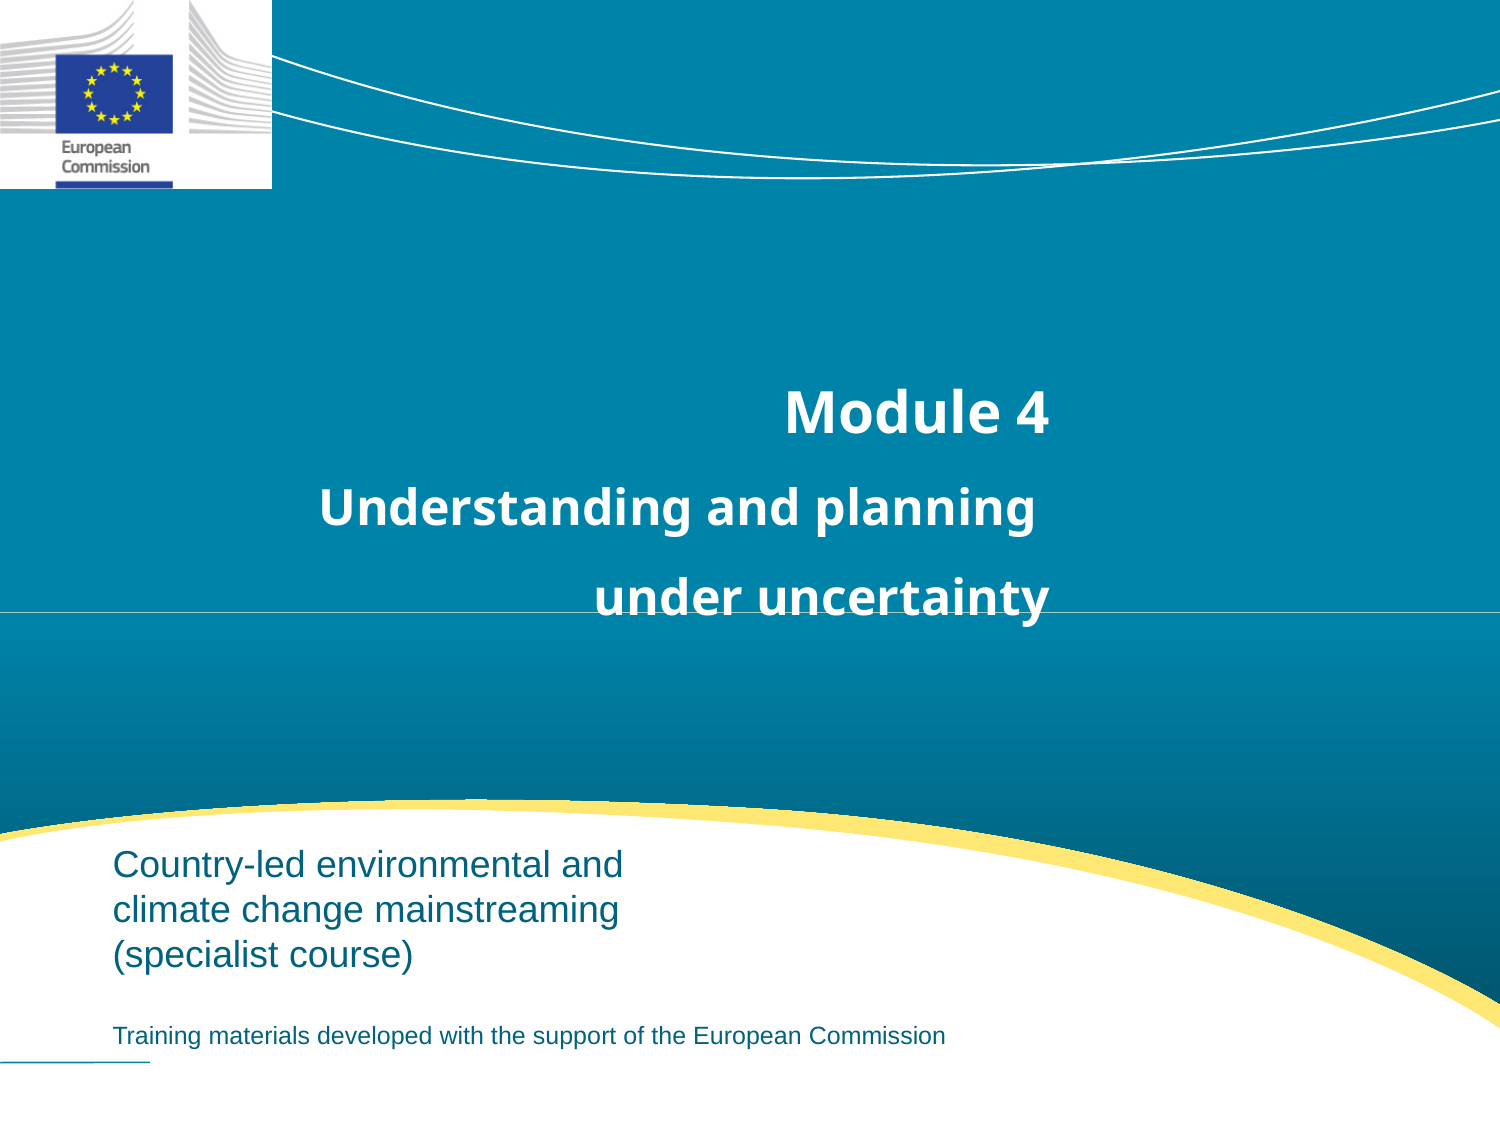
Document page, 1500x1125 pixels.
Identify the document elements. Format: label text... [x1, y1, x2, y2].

text_box Training materials developed with the support of the European Commission [112, 974, 1438, 1050]
picture [0, 0, 272, 188]
title Module 4 Understanding and planning under uncertainty [2, 187, 1051, 626]
text_box Country-led environmental and climate change mainstreaming (specialist course) [112, 862, 663, 974]
